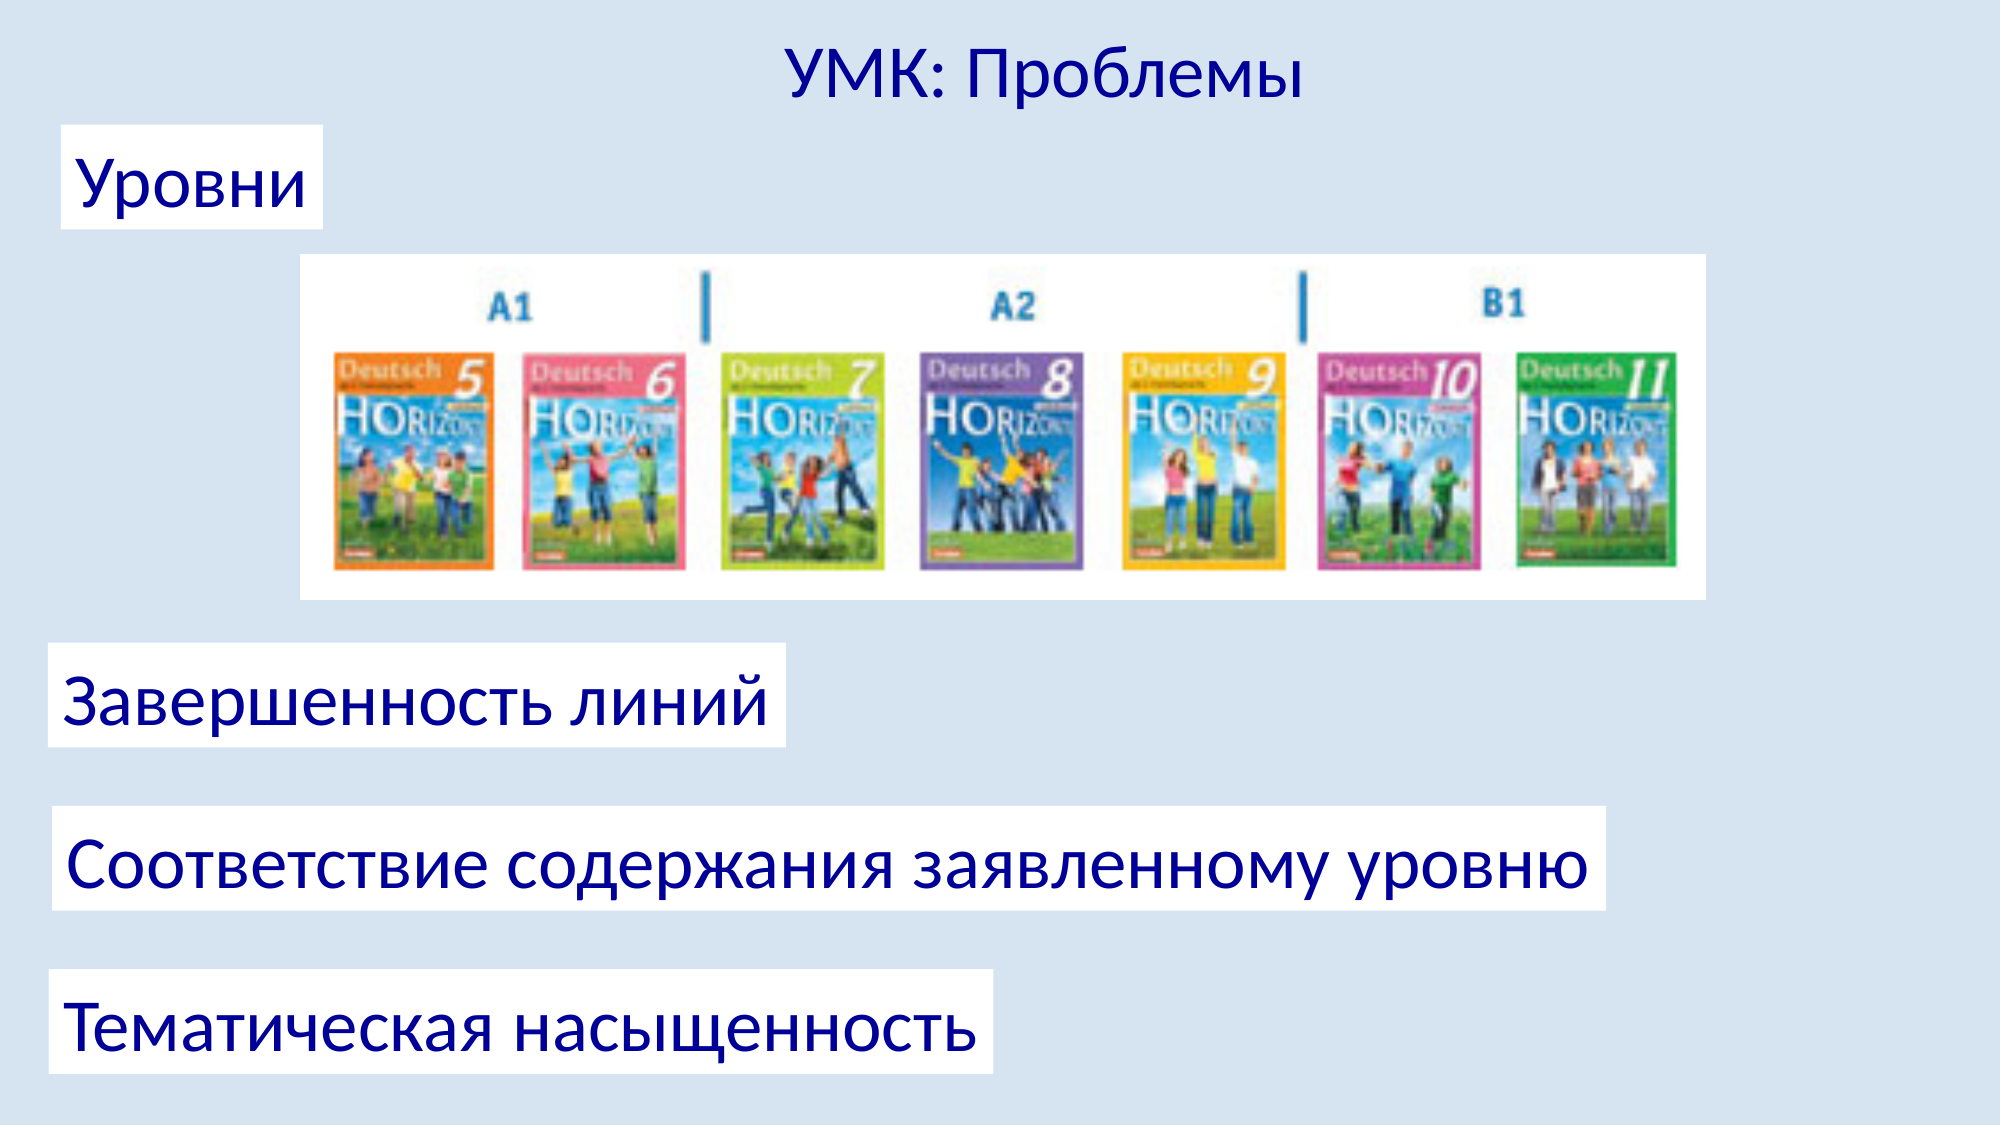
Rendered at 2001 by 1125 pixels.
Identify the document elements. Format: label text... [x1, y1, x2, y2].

text_box Соответствие содержания заявленному уровню [52, 805, 1607, 911]
text_box Завершенность линий [47, 642, 786, 748]
text_box Уровни [60, 124, 323, 230]
picture [300, 254, 1706, 600]
text_box Тематическая насыщенность [48, 969, 994, 1074]
text_box УМК: Проблемы [769, 14, 1321, 120]
